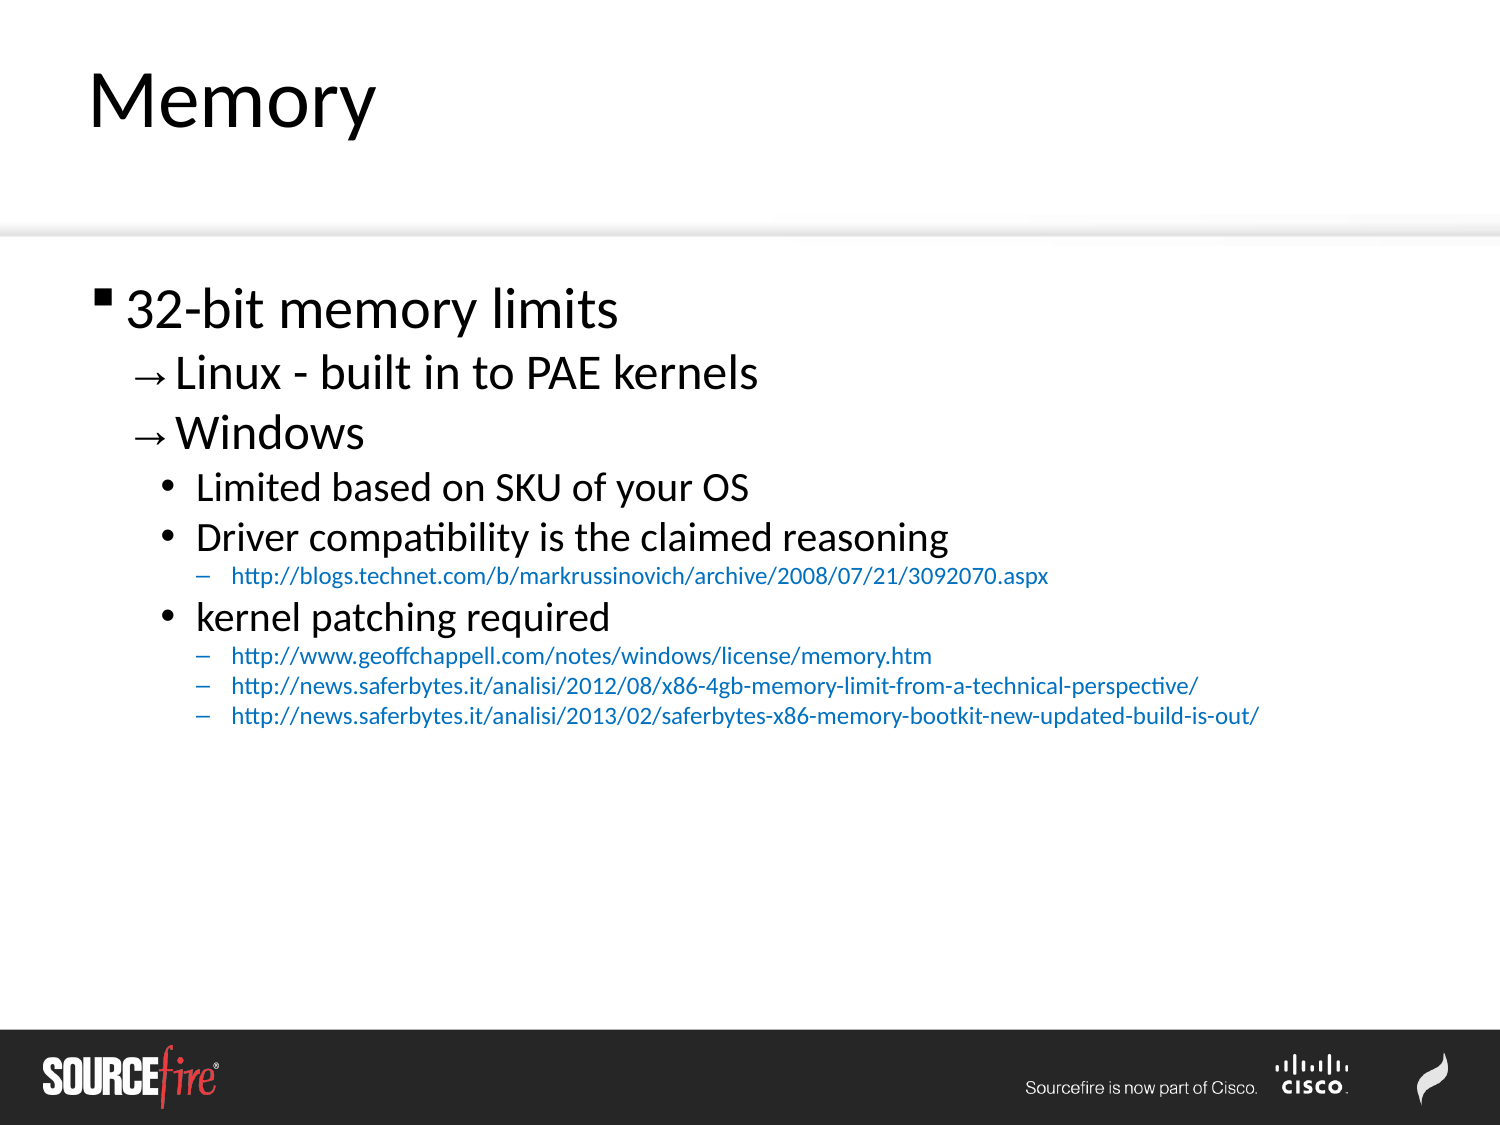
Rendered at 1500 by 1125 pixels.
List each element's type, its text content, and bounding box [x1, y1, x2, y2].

picture [1417, 1051, 1448, 1106]
text_box Memory [72, 51, 1423, 215]
picture [1026, 1054, 1348, 1097]
picture [43, 1045, 219, 1109]
text_box 32-bit memory limits Linux - built in to PAE kernels Windows Limited based on SKU of your OS Driver compatibility is the claimed reasoning http://blogs.technet.com/b/markrussinovich/archive/2008/07/21/3092070.aspx kernel patching required http://www.geoffchappell.com/notes/windows/license/memory.htm http://news.saferbytes.it/analisi/2012/08/x86-4gb-memory-limit-from-a-technical-perspective/ http://news.saferbytes.it/analisi/2013/02/saferbytes-x86-memory-bootkit-new-updated-build-is-out/ [75, 262, 1425, 1005]
picture [0, 214, 1500, 246]
